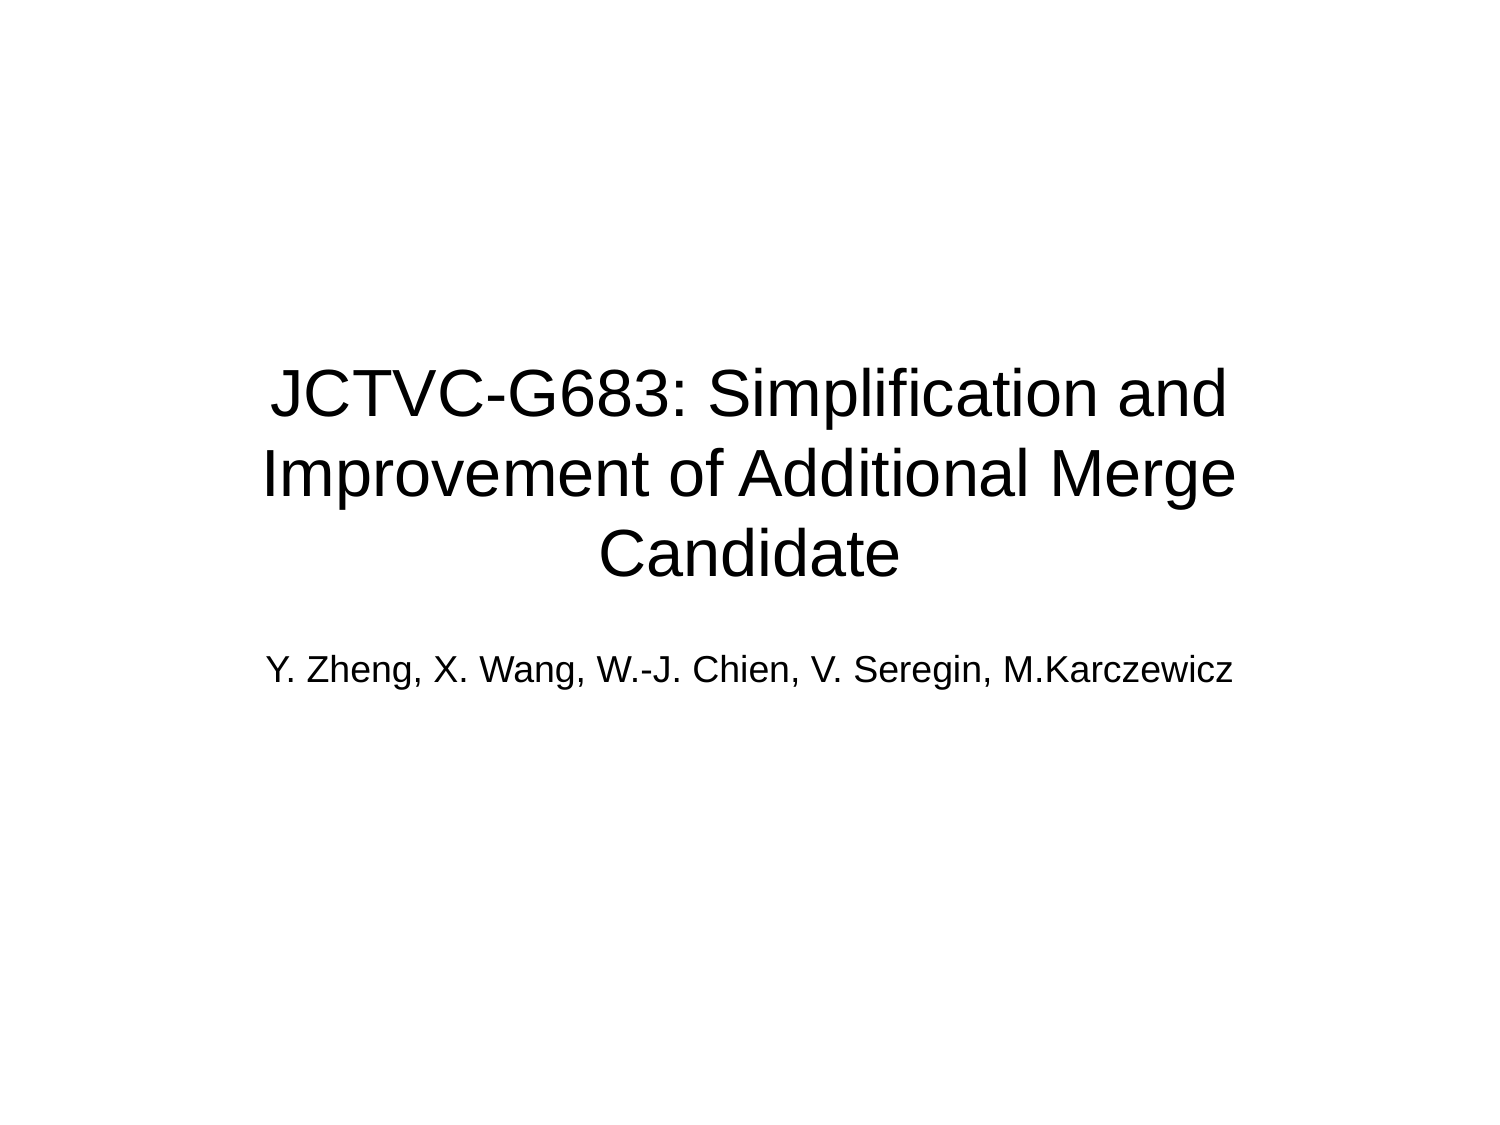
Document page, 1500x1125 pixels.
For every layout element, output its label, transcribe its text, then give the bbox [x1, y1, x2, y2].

title JCTVC-G683: Simplification and Improvement of Additional Merge Candidate [112, 349, 1388, 591]
subtitle Y. Zheng, X. Wang, W.-J. Chien, V. Seregin, M.Karczewicz [224, 637, 1276, 926]
